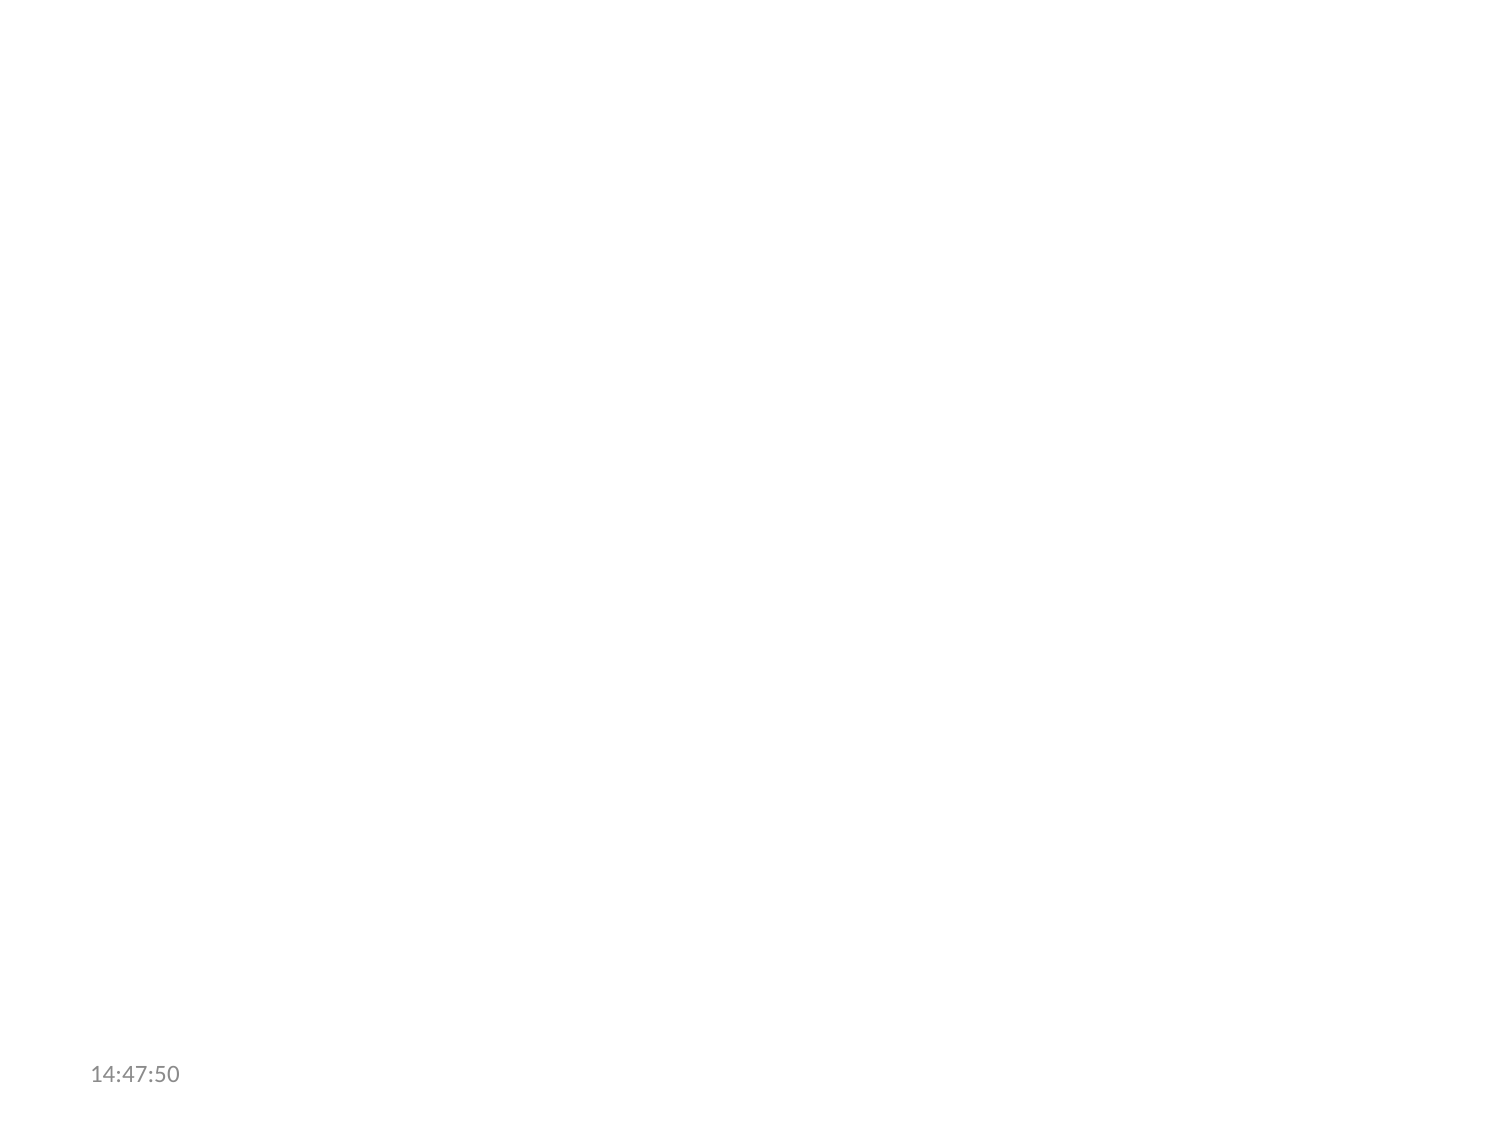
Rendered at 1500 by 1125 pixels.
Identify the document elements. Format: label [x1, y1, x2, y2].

slide_number [75, 1042, 425, 1103]
